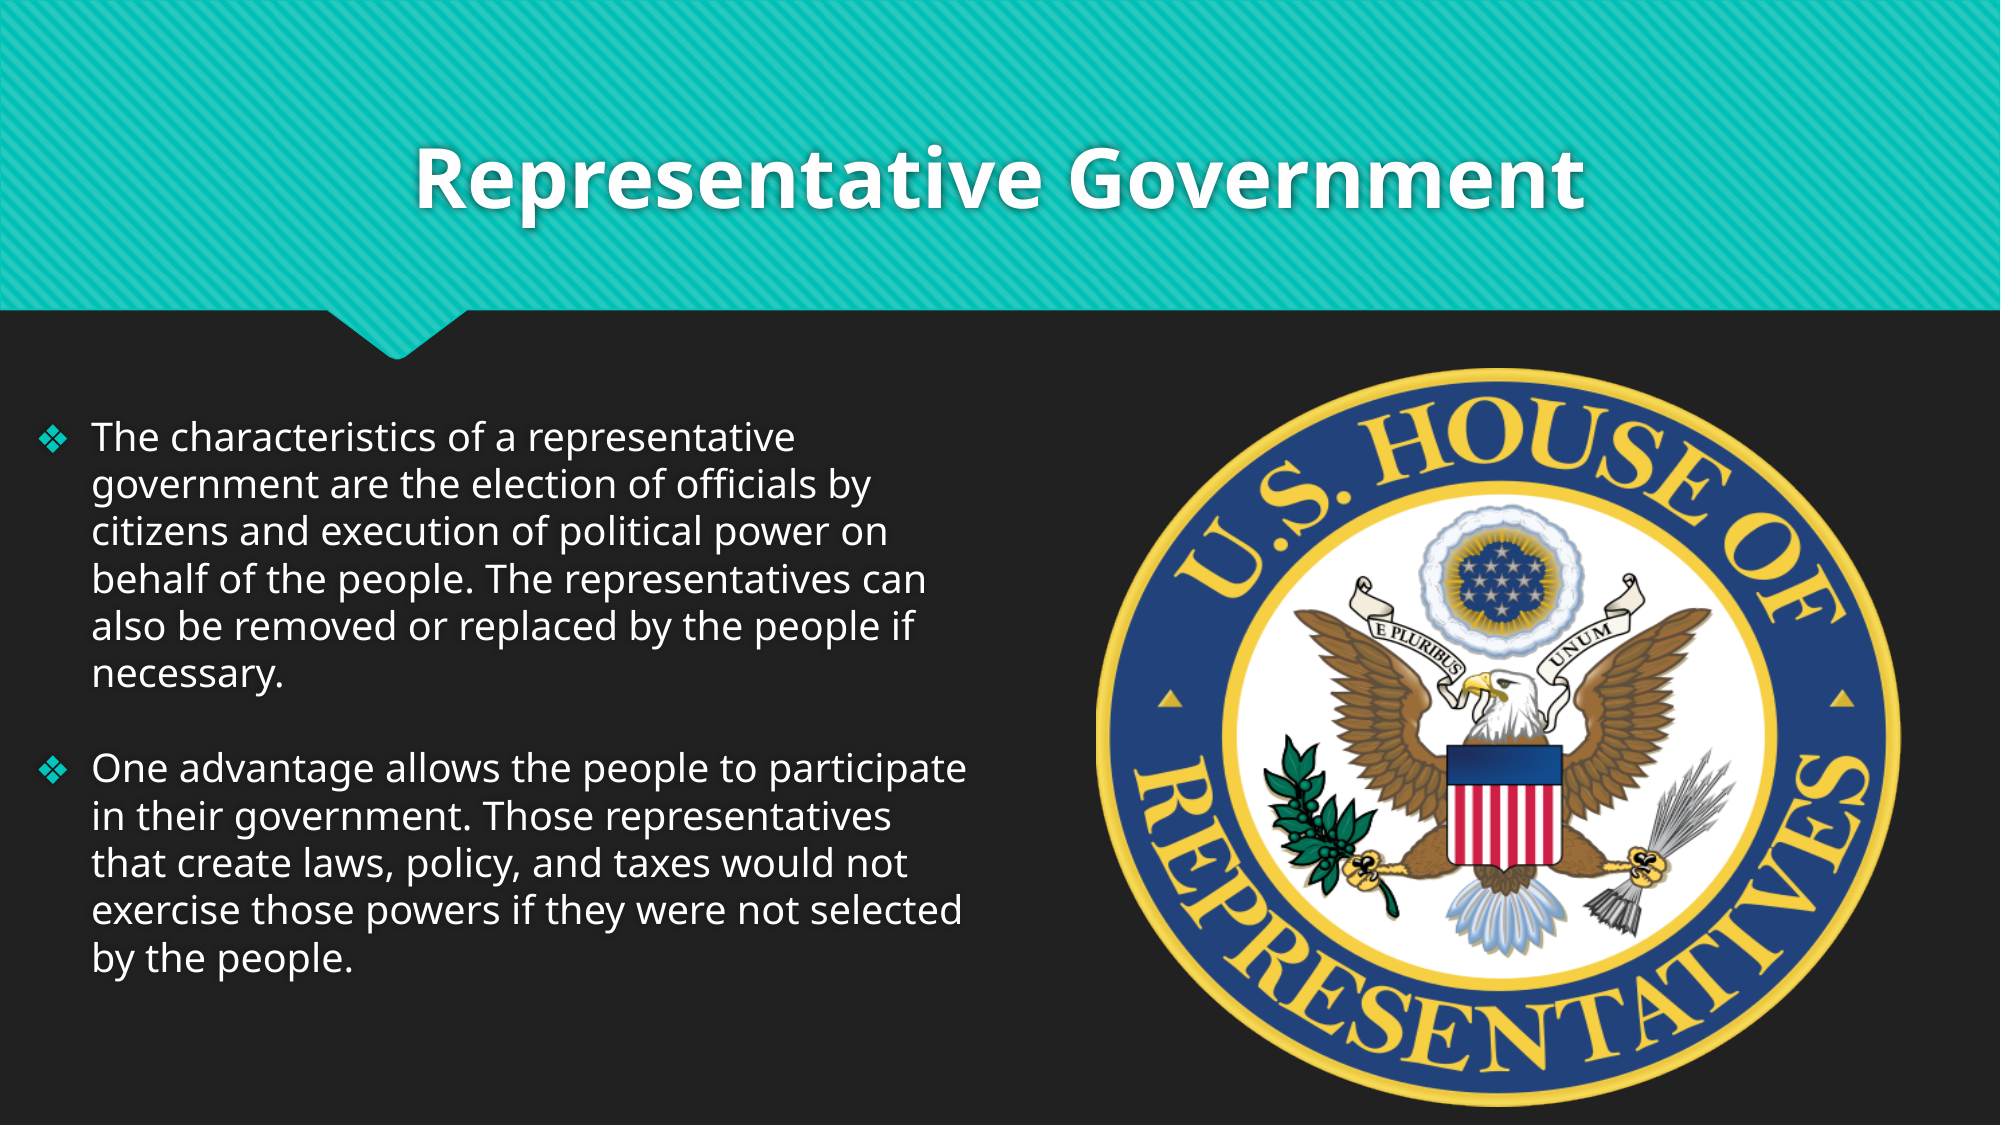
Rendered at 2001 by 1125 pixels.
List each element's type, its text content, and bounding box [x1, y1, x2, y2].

picture [1, 1, 1999, 356]
list The characteristics of a representative government are the election of officials by citizens and execution of political power on behalf of the people. The representatives can also be removed or replaced by the people if necessary. One advantage allows the people to participate in their government. Those representatives that create laws, policy, and taxes would not exercise those powers if they were not selected by the people. [19, 356, 985, 1062]
title Representative Government [132, 73, 1868, 233]
picture [1095, 311, 1964, 1107]
